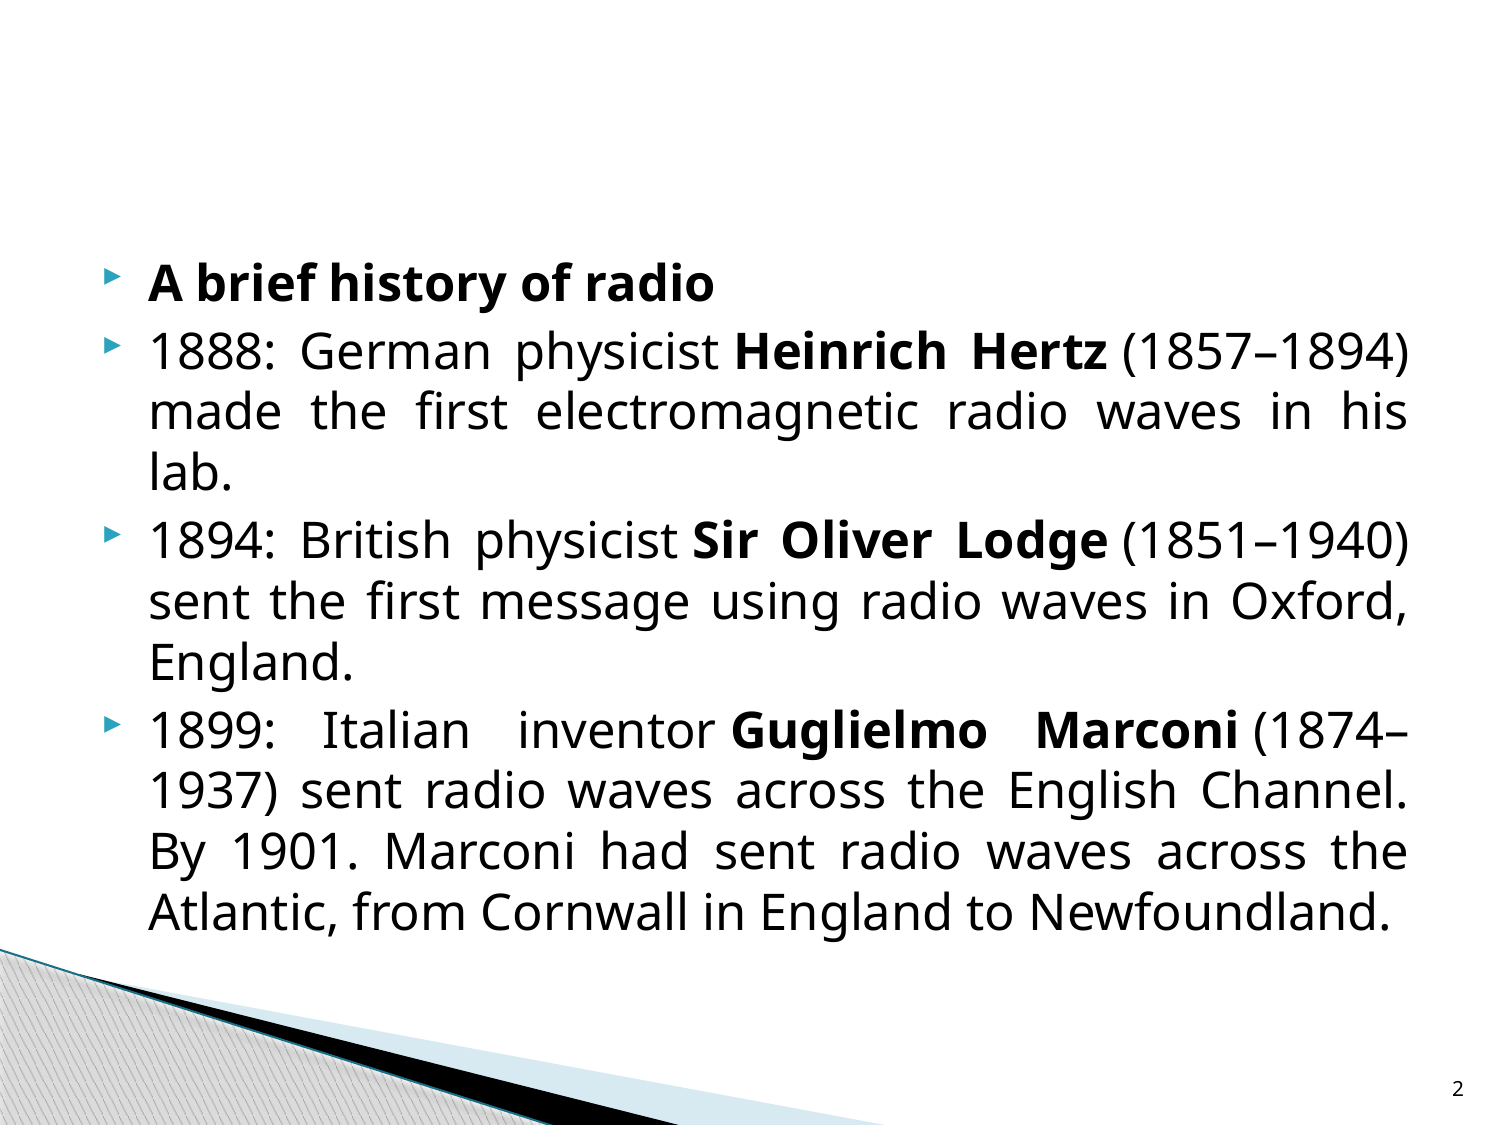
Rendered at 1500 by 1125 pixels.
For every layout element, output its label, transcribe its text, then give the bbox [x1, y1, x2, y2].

slide_number 2 [1418, 1051, 1479, 1112]
list A brief history of radio 1888: German physicist Heinrich Hertz (1857–1894) made the first electromagnetic radio waves in his lab. 1894: British physicist Sir Oliver Lodge (1851–1940) sent the first message using radio waves in Oxford, England. 1899: Italian inventor Guglielmo Marconi (1874–1937) sent radio waves across the English Channel. By 1901. Marconi had sent radio waves across the Atlantic, from Cornwall in England to Newfoundland. [75, 243, 1425, 986]
